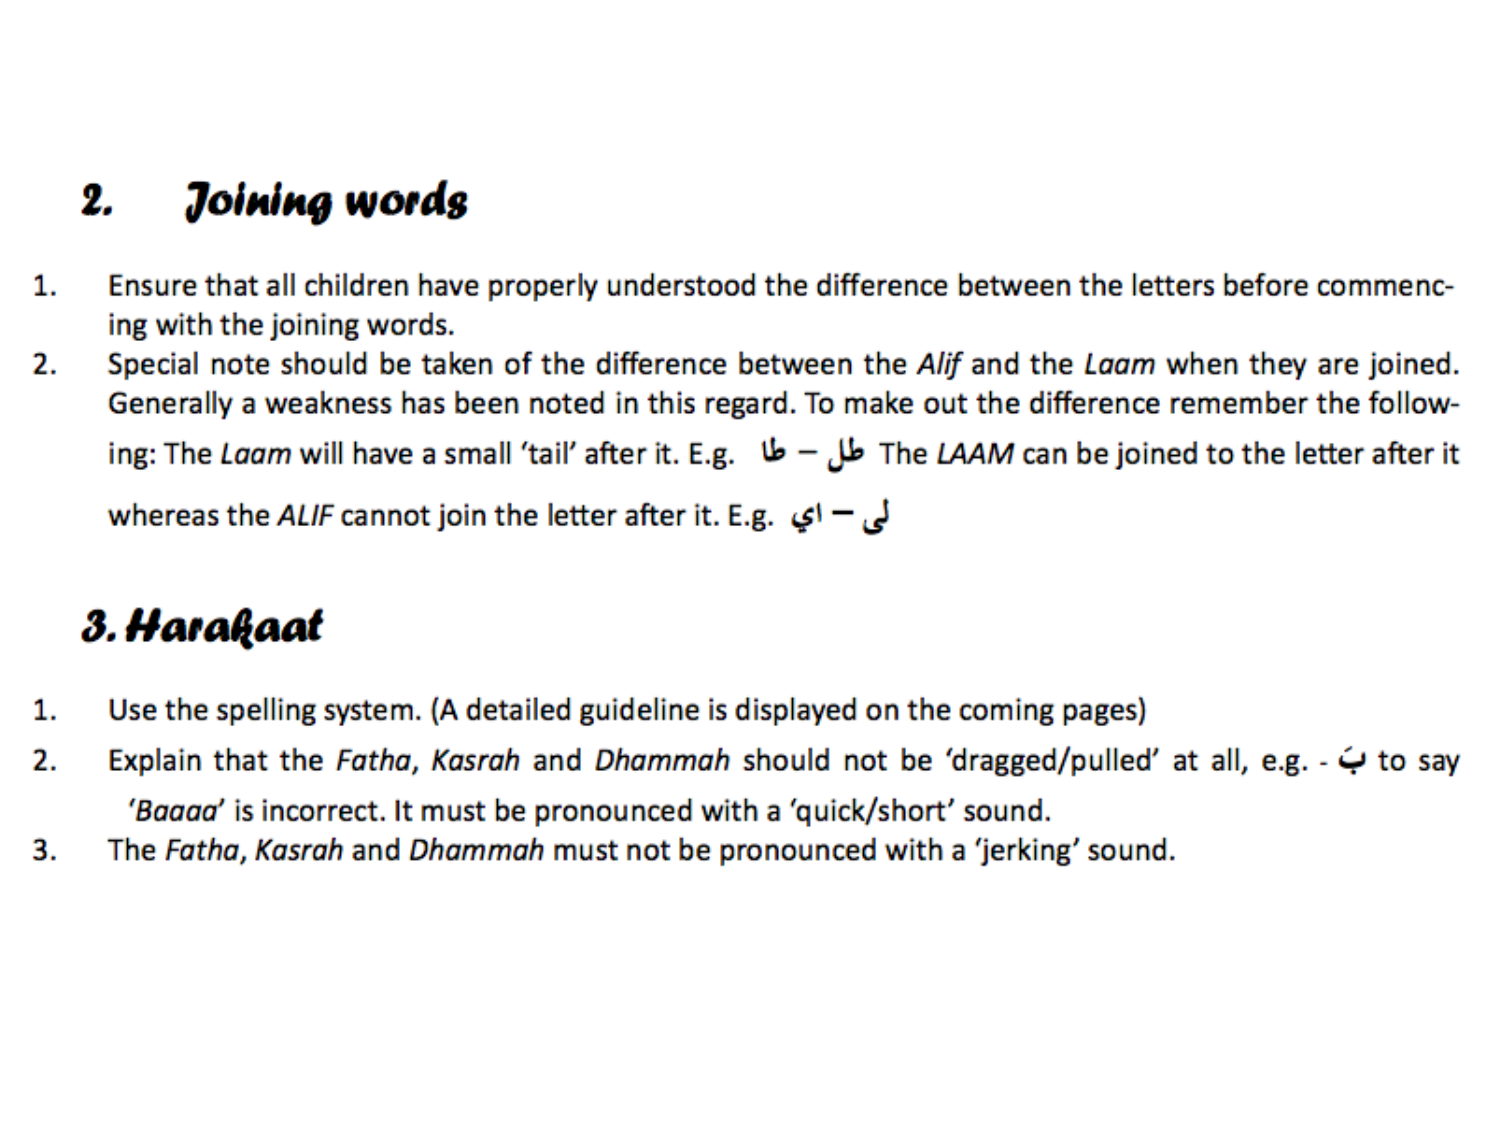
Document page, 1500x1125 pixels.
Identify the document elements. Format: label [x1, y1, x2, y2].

picture [0, 168, 1500, 956]
